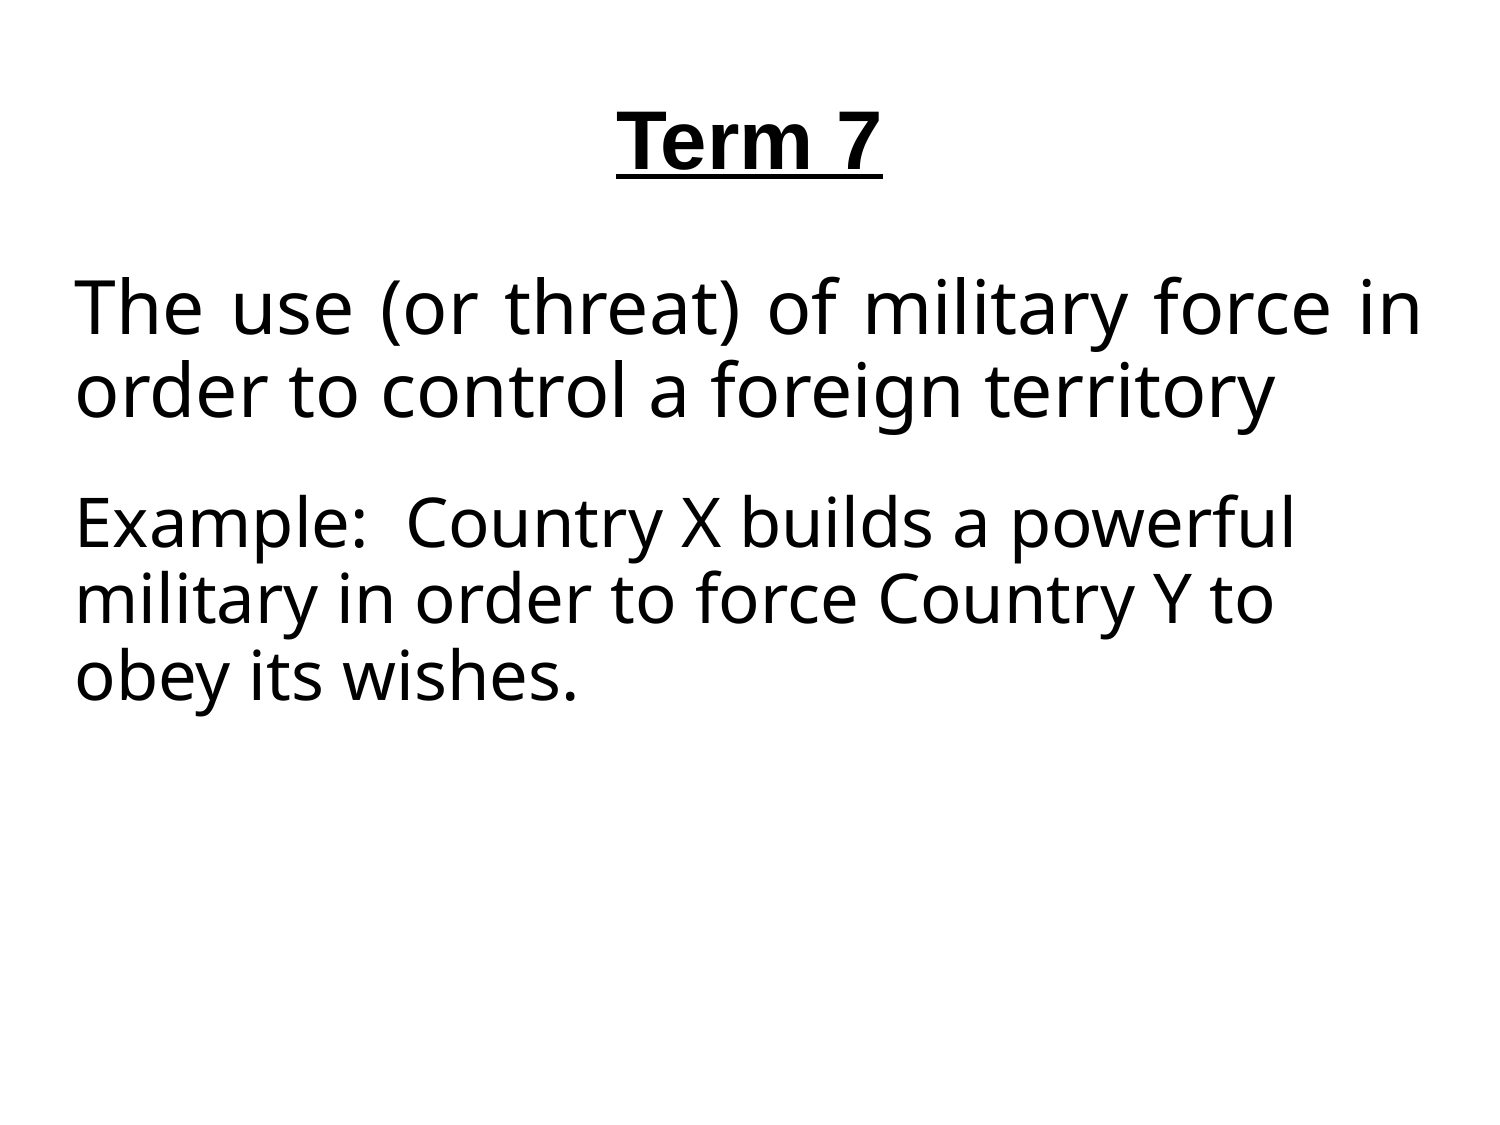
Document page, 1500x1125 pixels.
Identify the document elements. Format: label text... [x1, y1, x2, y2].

text_box Term 7 [74, 44, 1425, 233]
text_box The use (or threat) of military force in order to control a foreign territory Example: Country X builds a powerful military in order to force Country Y to obey its wishes. [74, 263, 1425, 1006]
